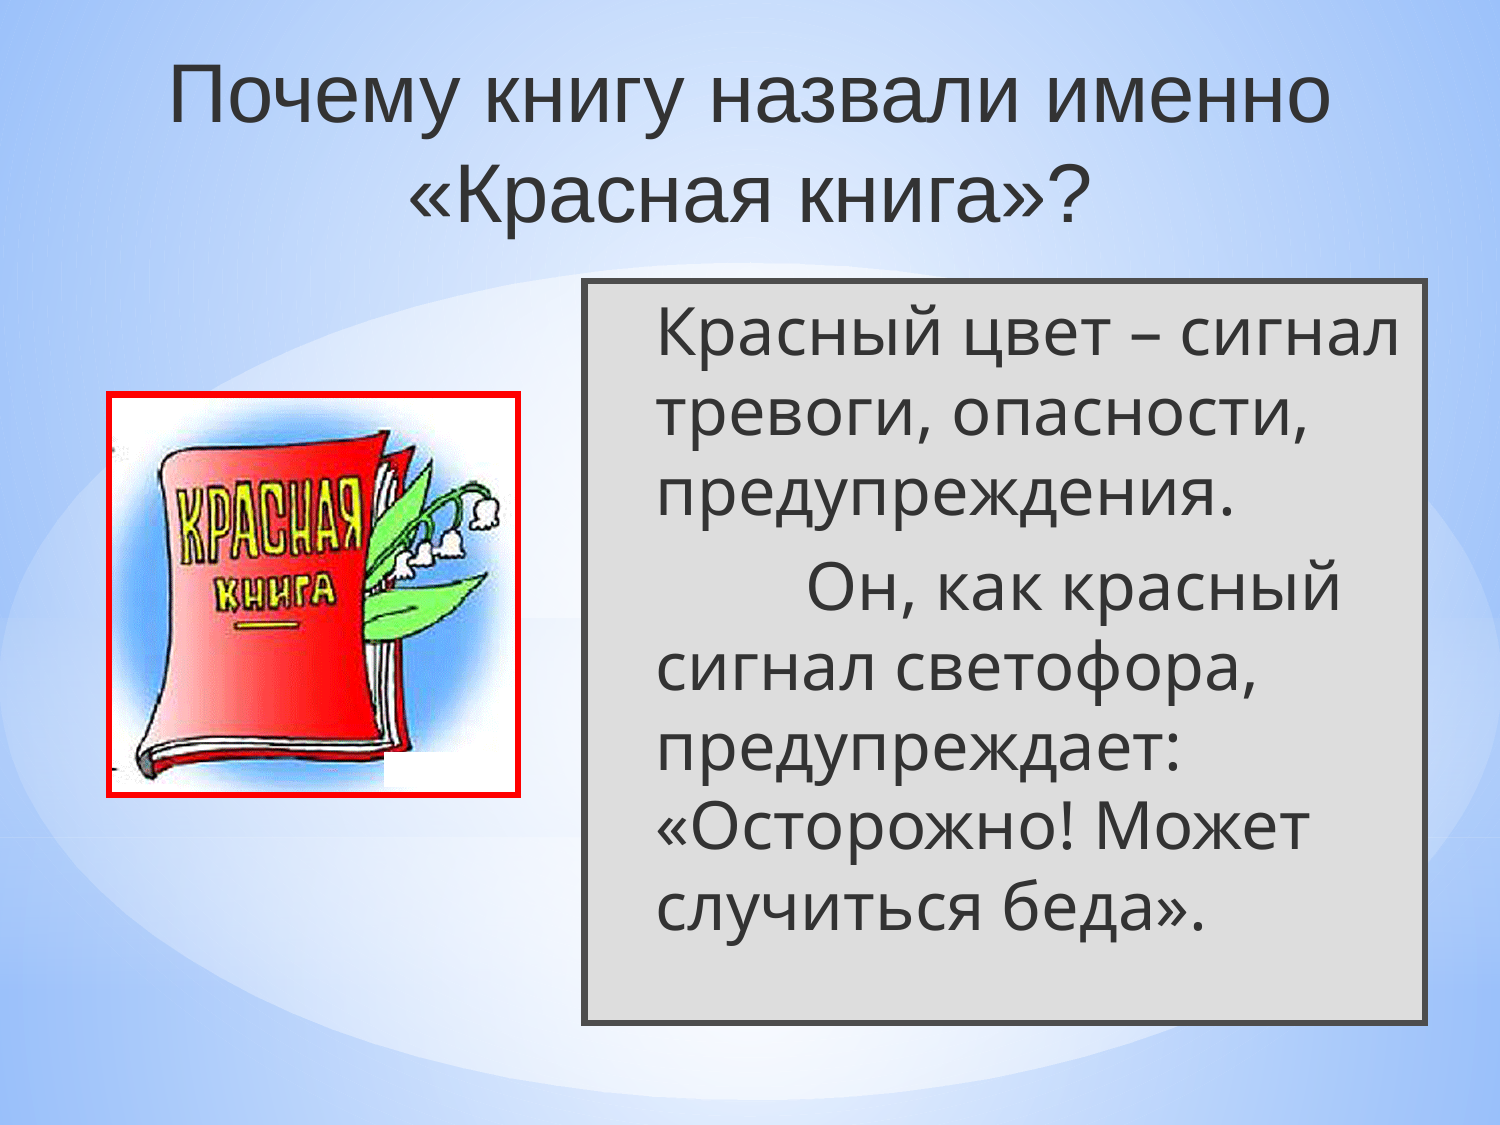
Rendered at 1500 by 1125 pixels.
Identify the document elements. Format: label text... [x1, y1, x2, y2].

text_box Почему книгу назвали именно «Красная книга»? [74, 0, 1425, 279]
text_box Красный цвет – сигнал тревоги, опасности, предупреждения. Он, как красный сигнал светофора, предупреждает: «Осторожно! Может случиться беда». [584, 280, 1425, 1024]
picture [111, 397, 515, 793]
